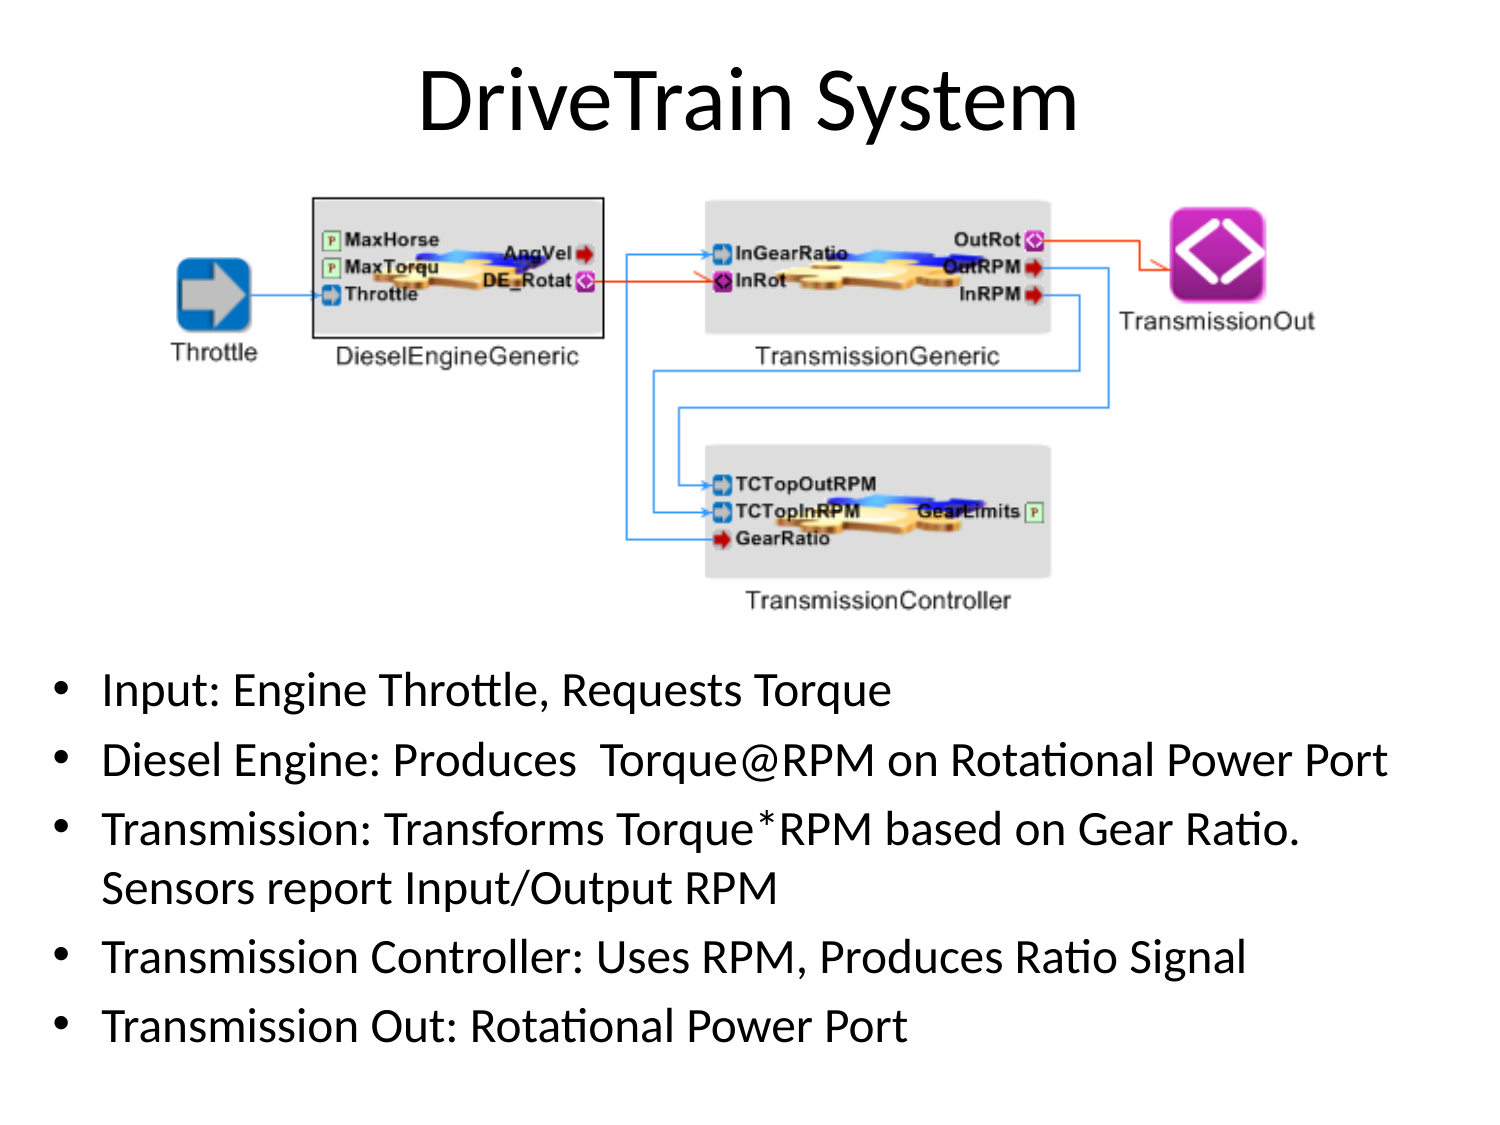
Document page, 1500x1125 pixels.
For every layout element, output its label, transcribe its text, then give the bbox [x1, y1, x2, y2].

picture [149, 157, 1326, 640]
list Input: Engine Throttle, Requests Torque Diesel Engine: Produces Torque@RPM on Rotational Power Port Transmission: Transforms Torque*RPM based on Gear Ratio. Sensors report Input/Output RPM Transmission Controller: Uses RPM, Produces Ratio Signal Transmission Out: Rotational Power Port [37, 650, 1463, 1100]
title DriveTrain System [75, 0, 1425, 188]
